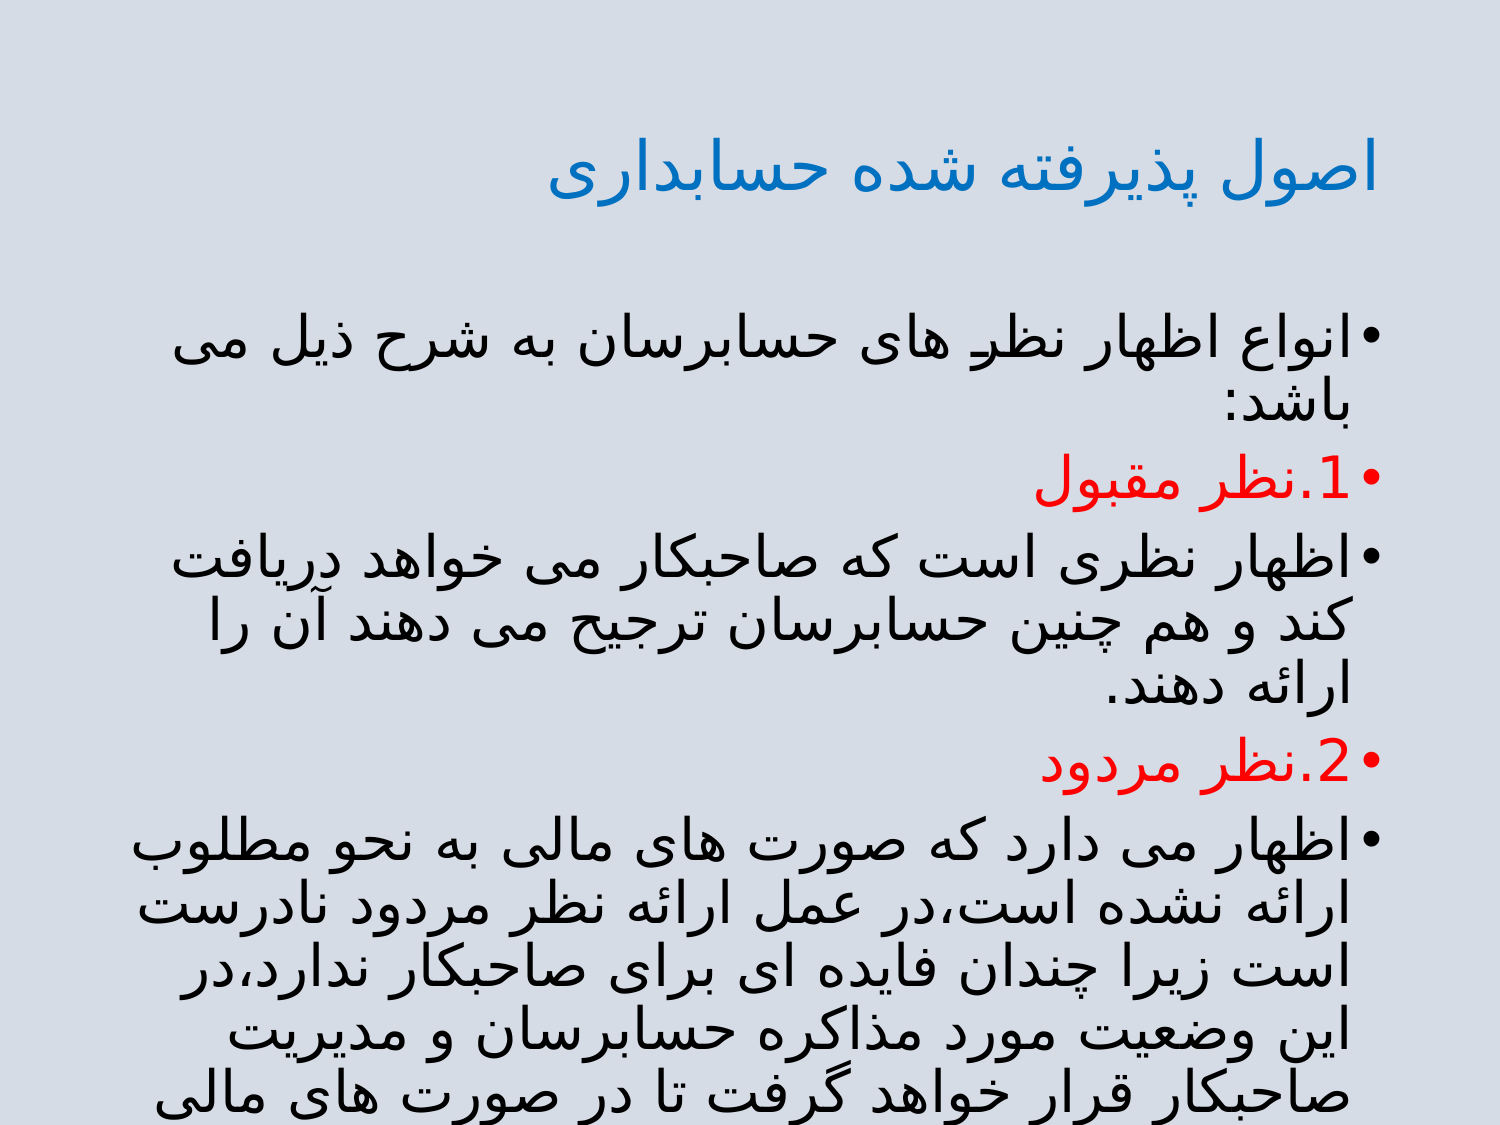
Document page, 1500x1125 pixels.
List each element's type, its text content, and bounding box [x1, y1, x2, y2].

list انواع اظهار نظر های حسابرسان به شرح ذیل می باشد: 1.نظر مقبول اظهار نظری است که صاحبکار می خواهد دریافت کند و هم چنین حسابرسان ترجیح می دهند آن را ارائه دهند. 2.نظر مردود اظهار می دارد که صورت های مالی به نحو مطلوب ارائه نشده است،در عمل ارائه نظر مردود نادرست است زیرا چندان فایده ای برای صاحبکار ندارد،در این وضعیت مورد مذاکره حسابرسان و مدیریت صاحبکار قرار خواهد گرفت تا در صورت های مالی خود تغییرات ایجاد نماید. [103, 299, 1397, 1014]
title اصول پذیرفته شده حسابداری [103, 59, 1397, 278]
